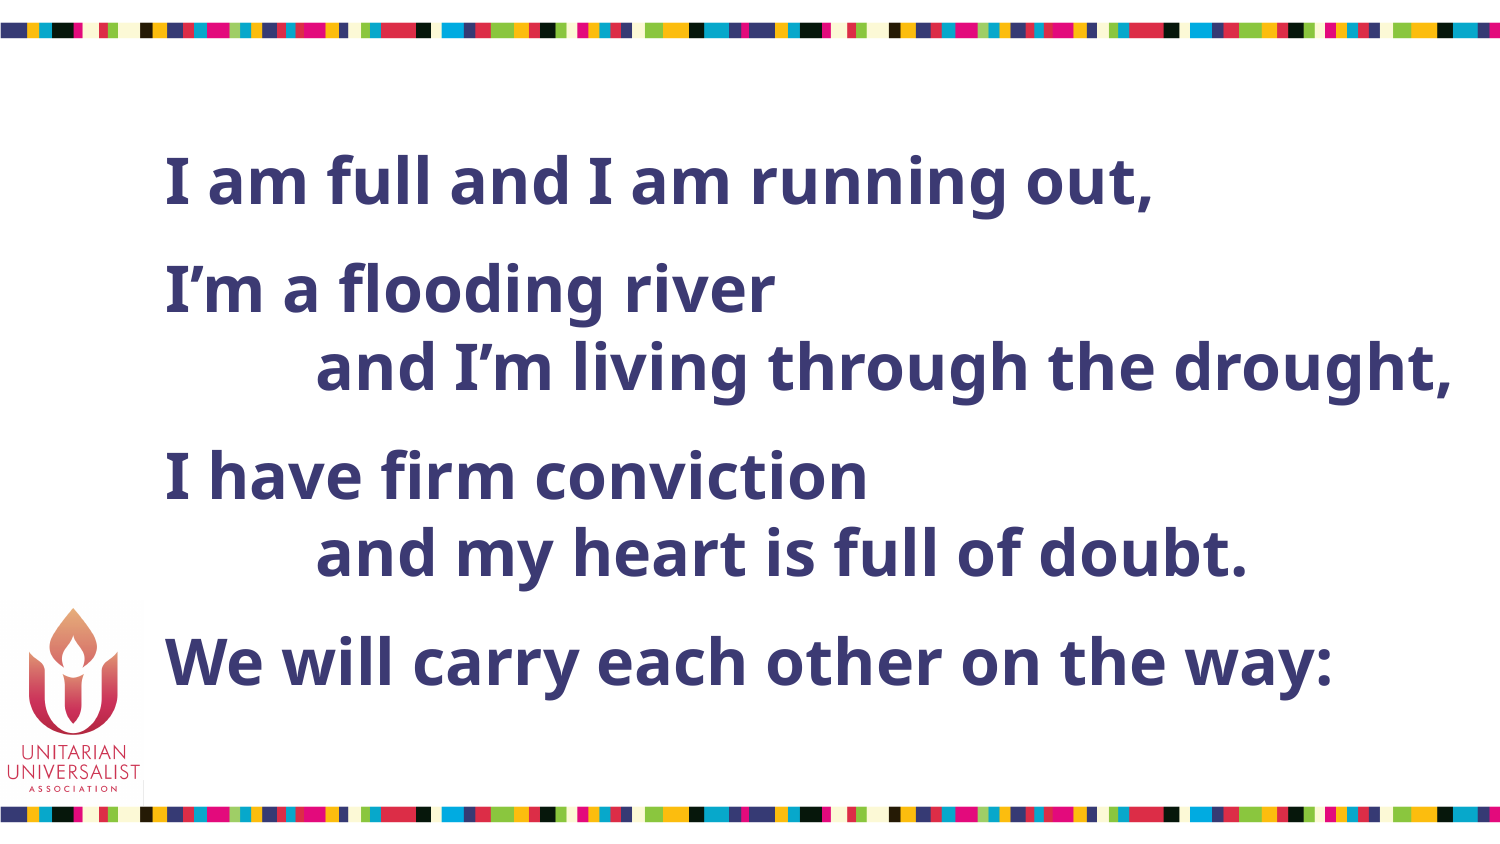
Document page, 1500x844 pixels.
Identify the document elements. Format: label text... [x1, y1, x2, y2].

text_box I am full and I am running out, I’m a flooding river and I’m living through the drought, I have firm conviction and my heart is full of doubt. We will carry each other on the way: [150, 124, 1495, 714]
picture [0, 600, 1500, 824]
picture [0, 22, 1500, 40]
